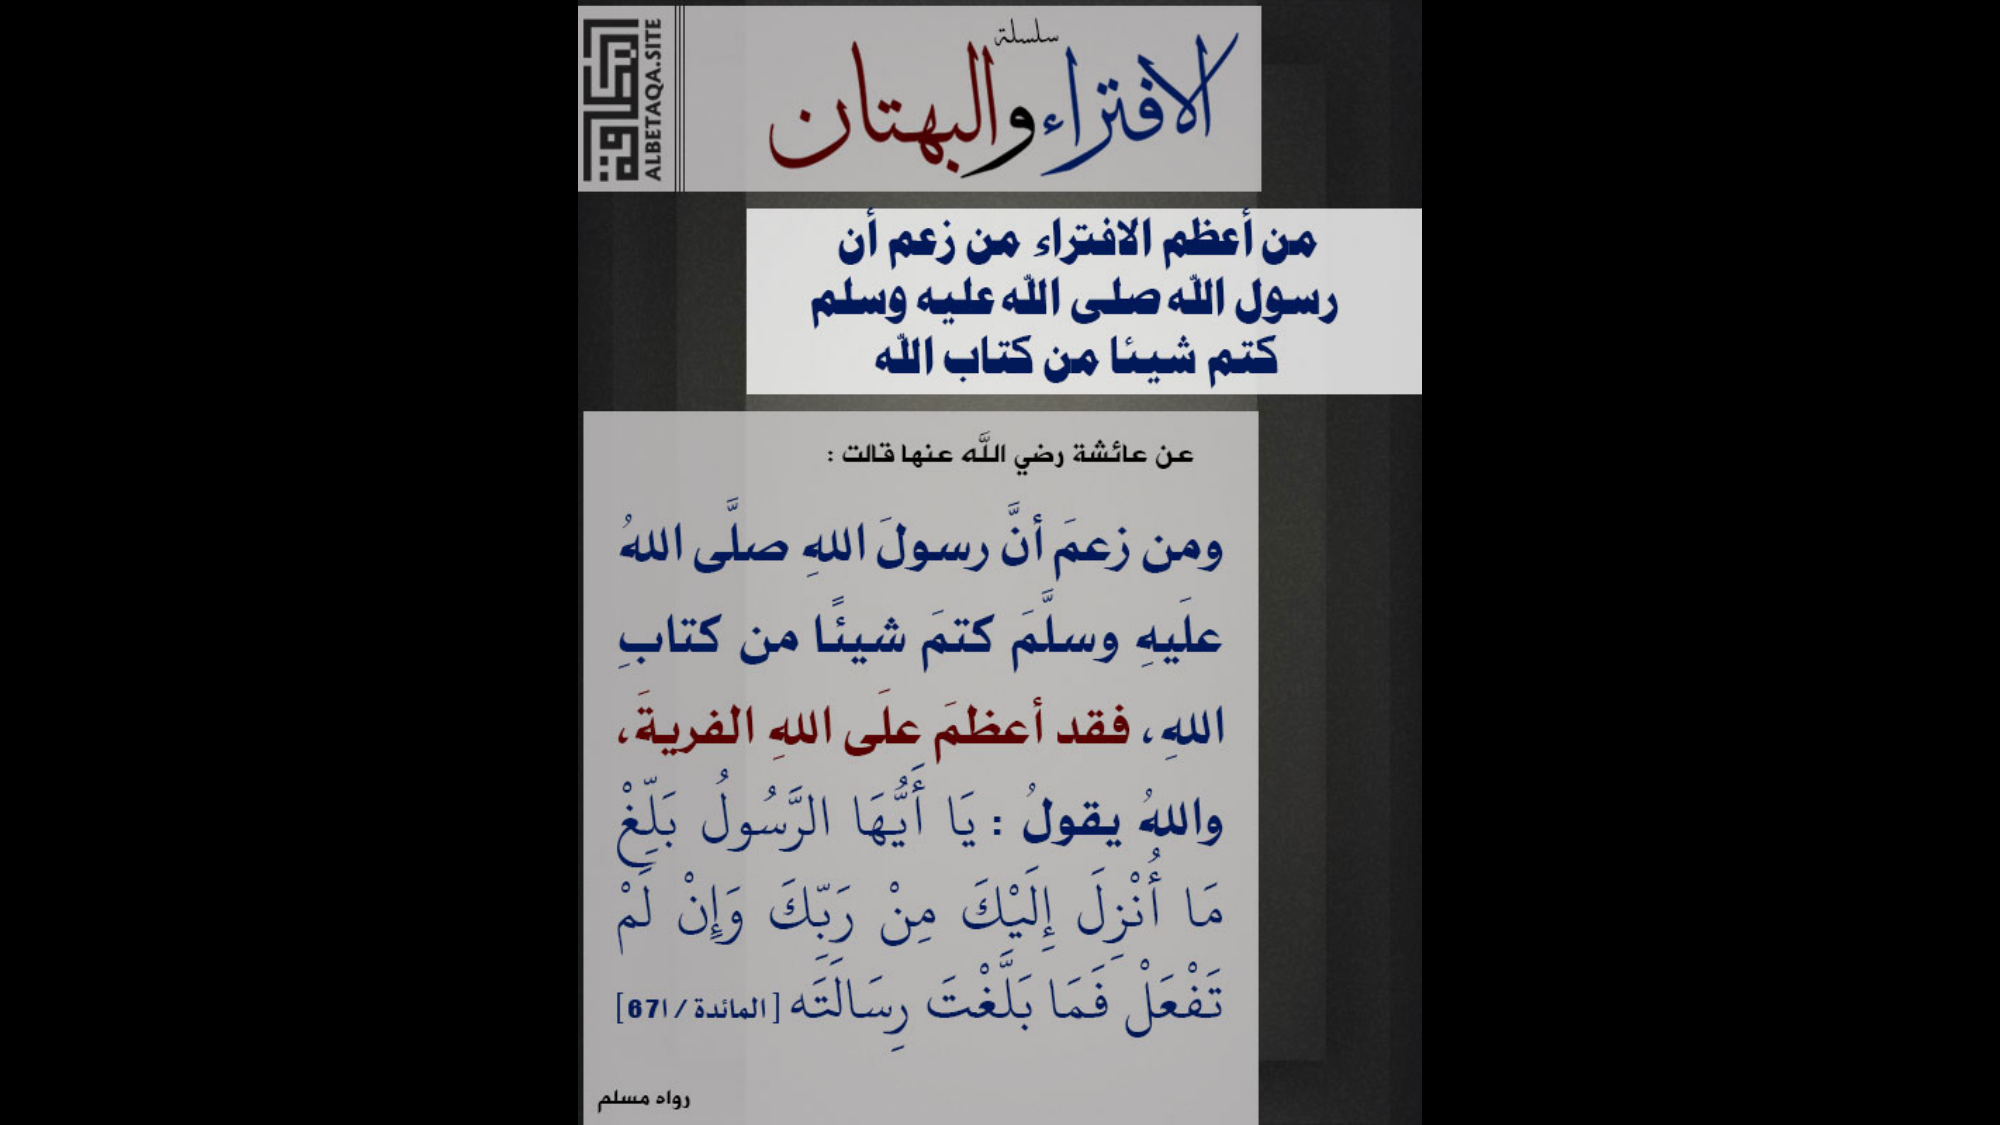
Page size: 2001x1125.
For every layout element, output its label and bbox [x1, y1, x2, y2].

picture [578, 0, 1422, 1125]
